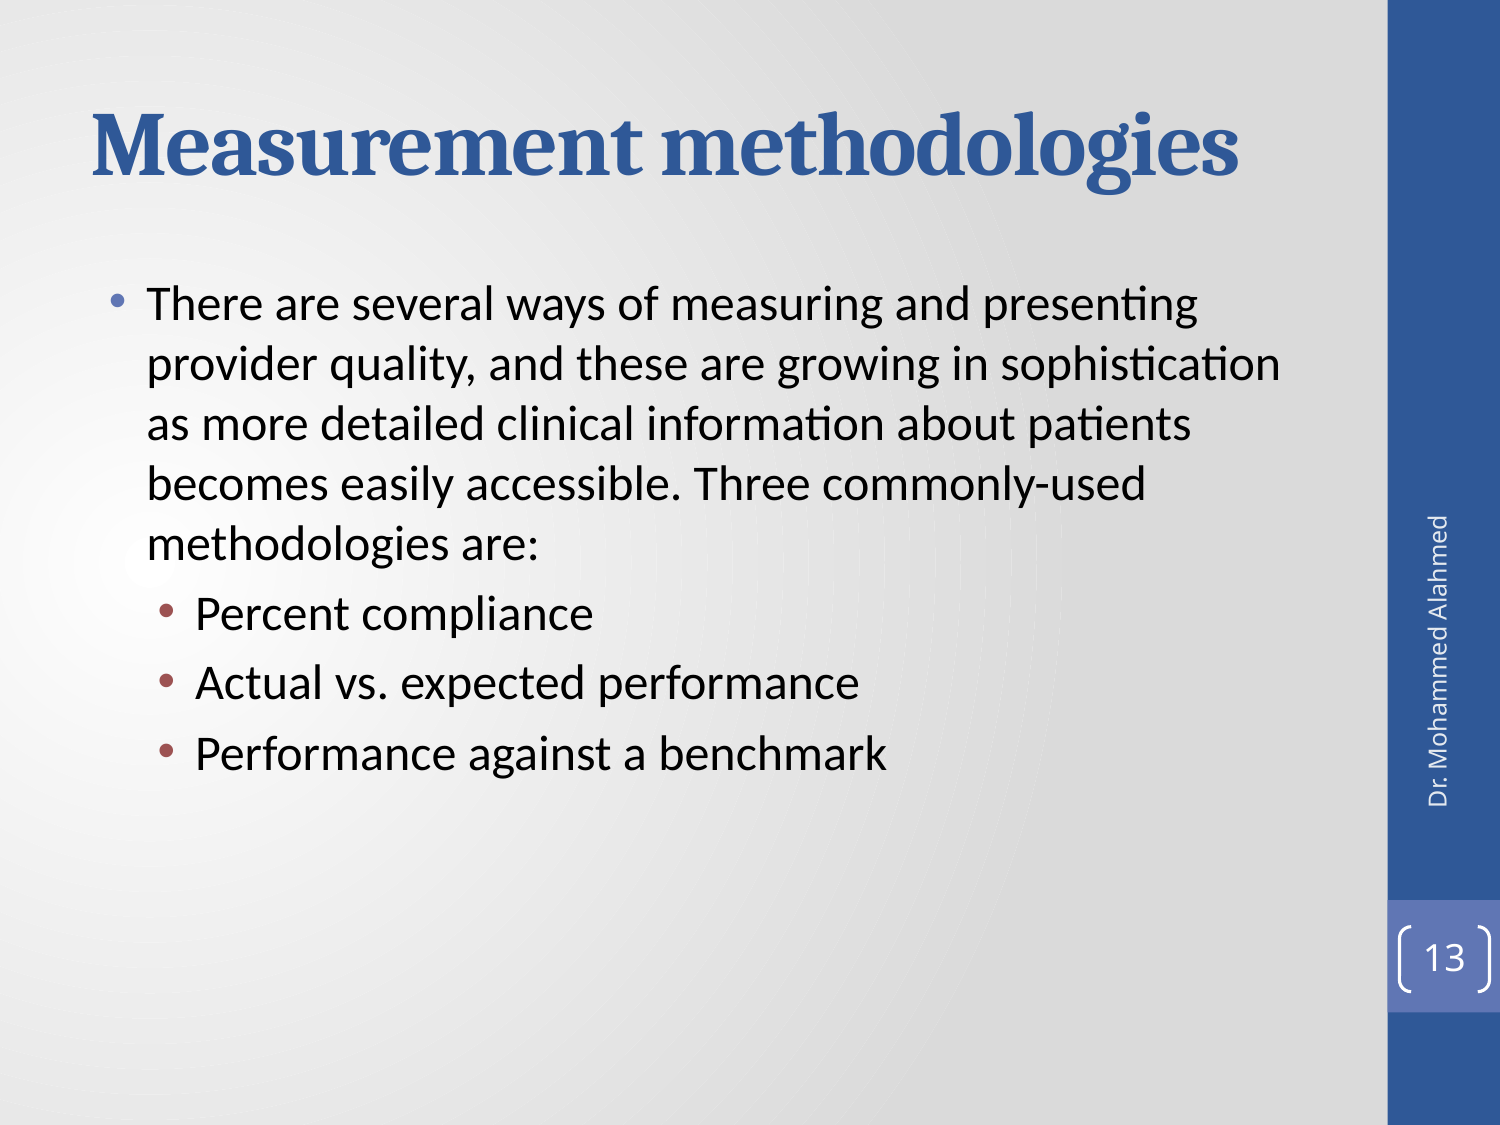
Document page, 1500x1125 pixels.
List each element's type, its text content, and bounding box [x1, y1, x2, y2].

slide_number 13 [1397, 925, 1492, 994]
list There are several ways of measuring and presenting provider quality, and these are growing in sophistication as more detailed clinical information about patients becomes easily accessible. Three commonly-used methodologies are: Percent compliance Actual vs. expected performance Performance against a benchmark [75, 262, 1325, 1050]
title Measurement methodologies [75, 45, 1325, 233]
footer Dr. Mohammed Alahmed [1408, 500, 1469, 889]
